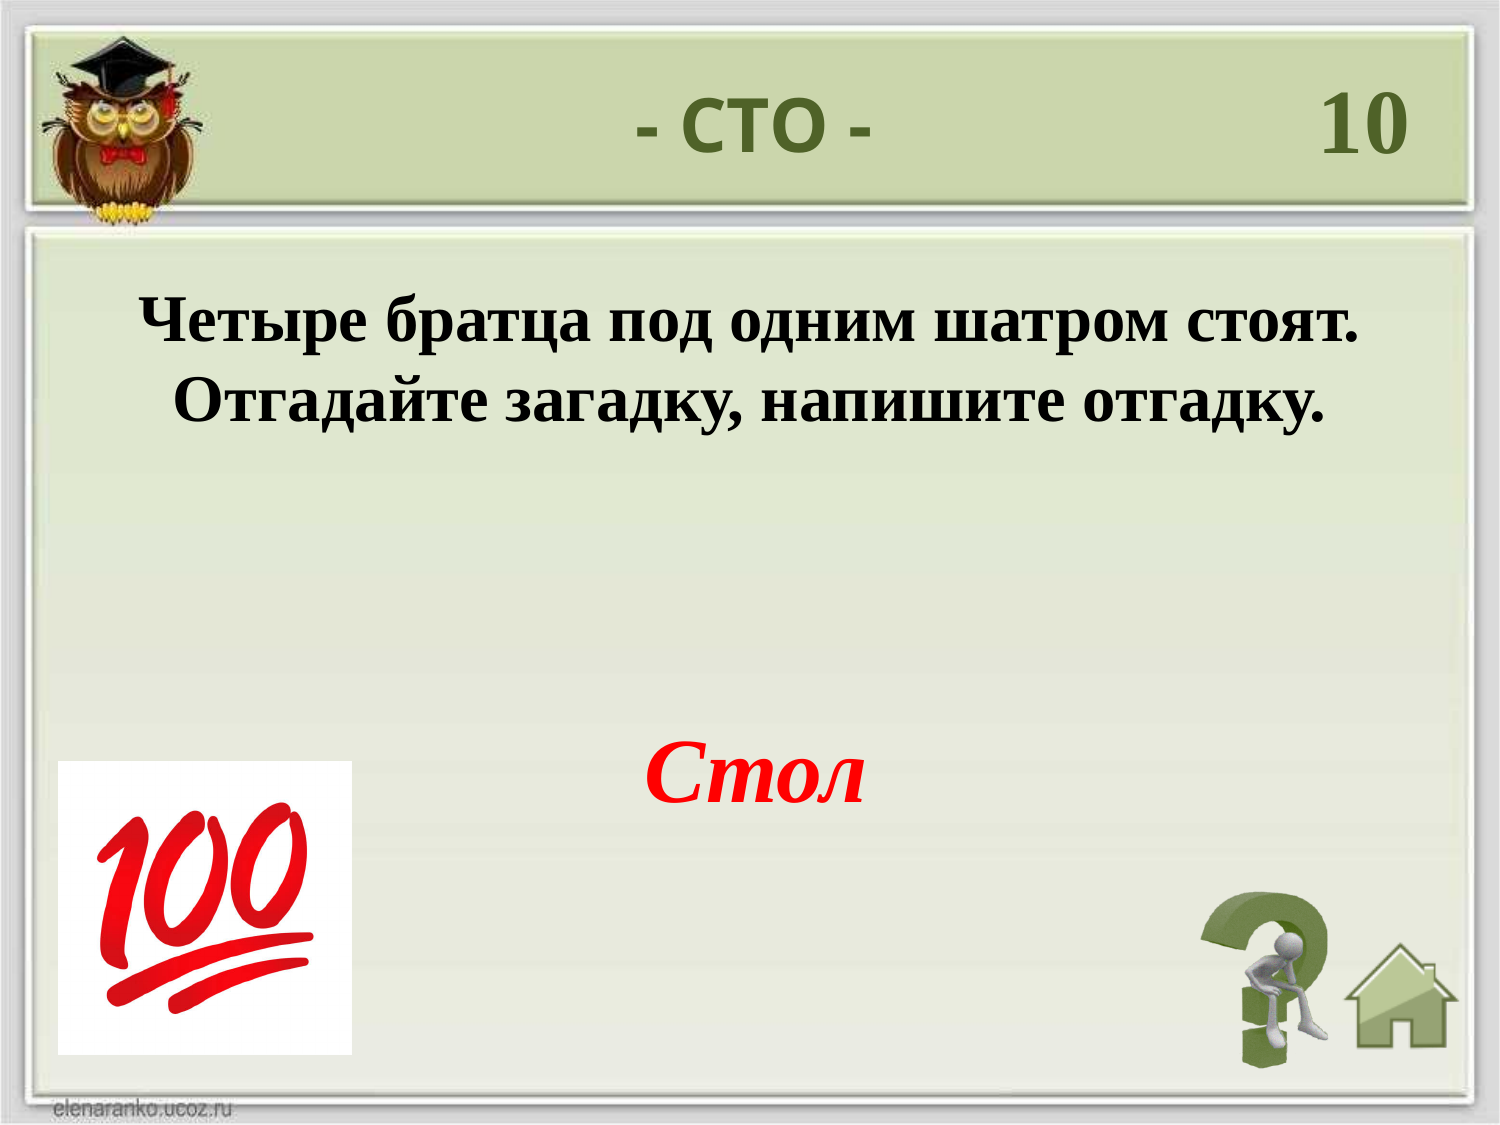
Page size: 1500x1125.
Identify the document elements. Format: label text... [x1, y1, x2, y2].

text_box 10 [1281, 54, 1447, 180]
text_box - СТО - [222, 70, 1281, 175]
text_box Стол [82, 703, 1454, 828]
picture [0, 0, 1500, 1125]
text_box Четыре братца под одним шатром стоят. Отгадайте загадку, напишите отгадку. [53, 267, 1447, 442]
